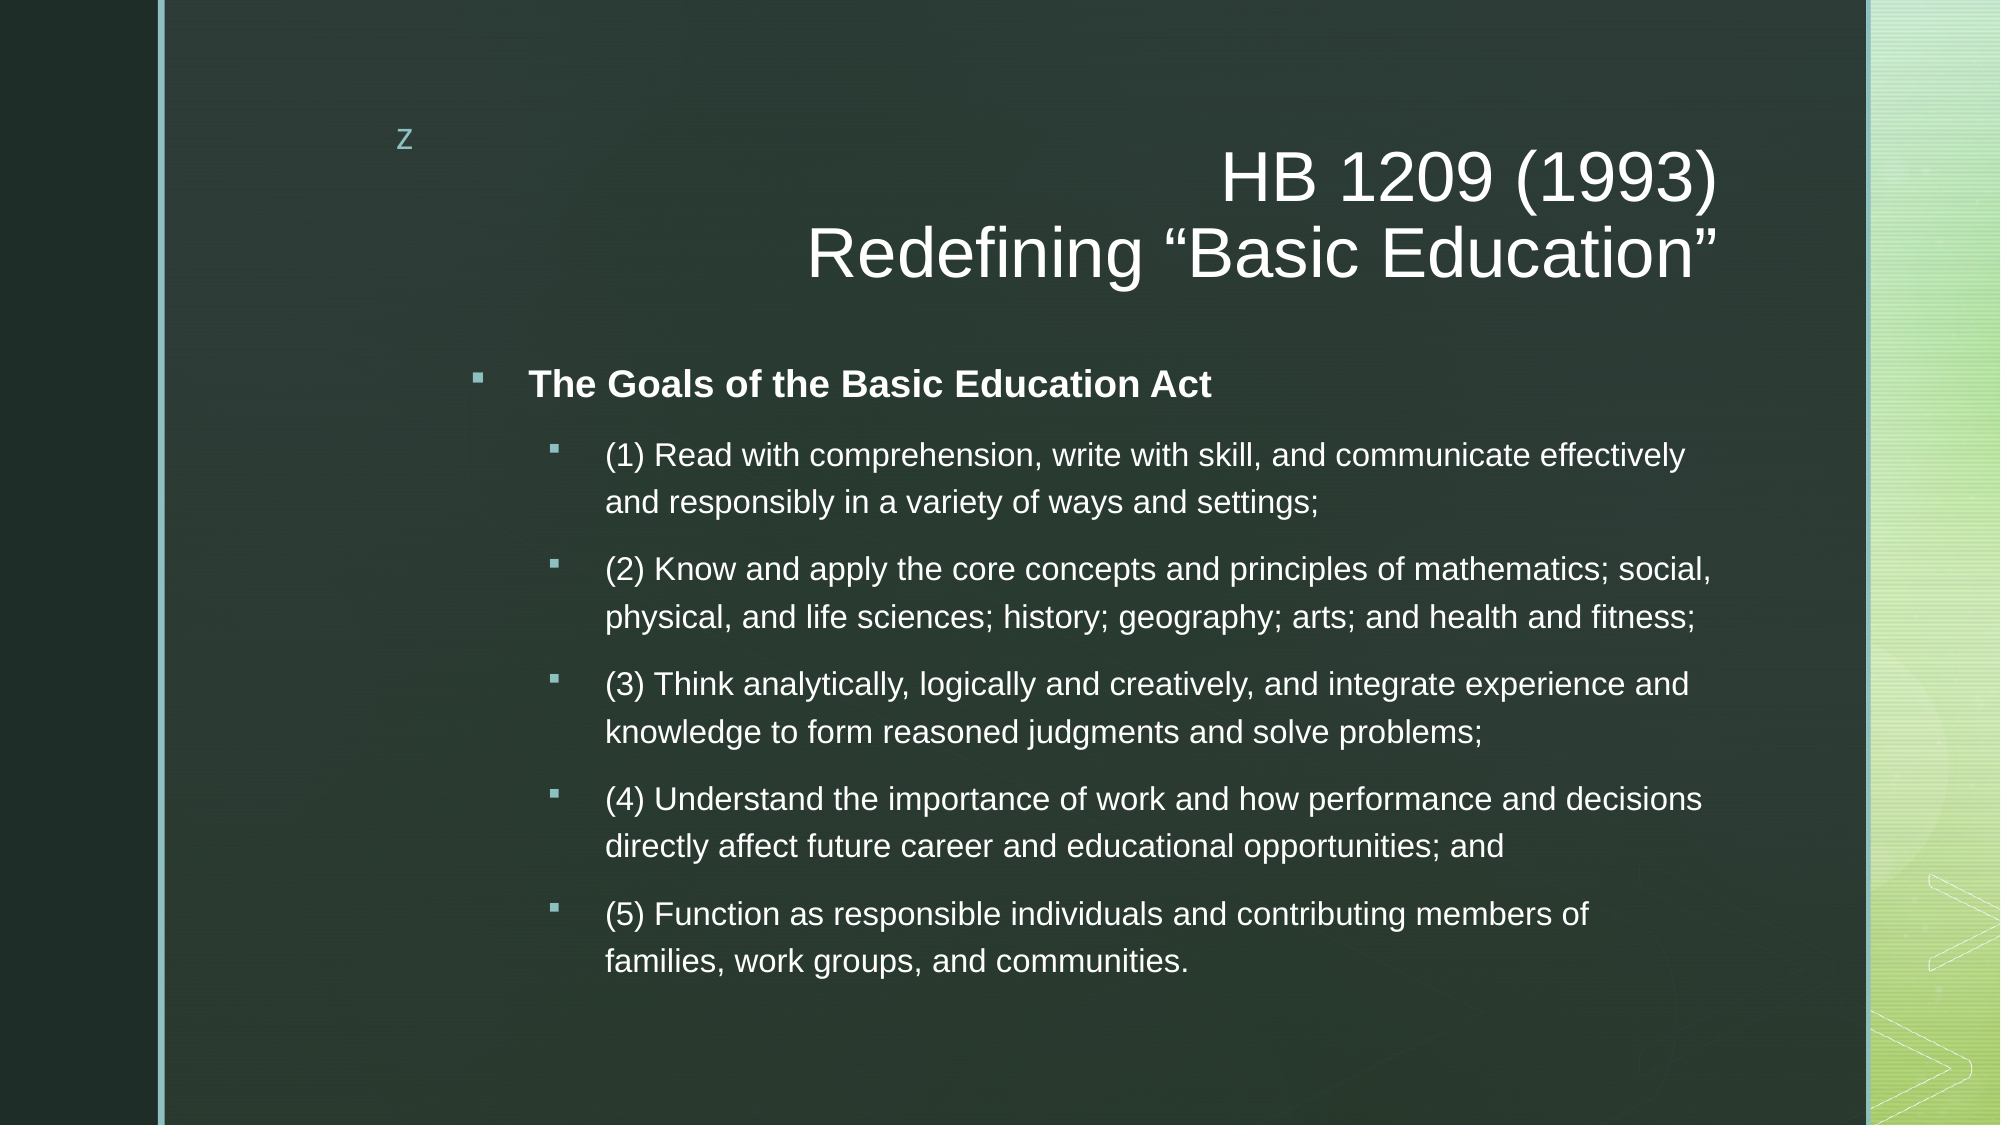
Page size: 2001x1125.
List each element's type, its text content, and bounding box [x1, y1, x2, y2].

picture [1871, 0, 2001, 1125]
title HB 1209 (1993) Redefining “Basic Education” [428, 132, 1734, 310]
list The Goals of the Basic Education Act (1) Read with comprehension, write with skill, and communicate effectively and responsibly in a variety of ways and settings; (2) Know and apply the core concepts and principles of mathematics; social, physical, and life sciences; history; geography; arts; and health and fitness; (3) Think analytically, logically and creatively, and integrate experience and knowledge to form reasoned judgments and solve problems; (4) Understand the importance of work and how performance and decisions directly affect future career and educational opportunities; and (5) Function as responsible individuals and contributing members of families, work groups, and communities. [454, 336, 1734, 993]
